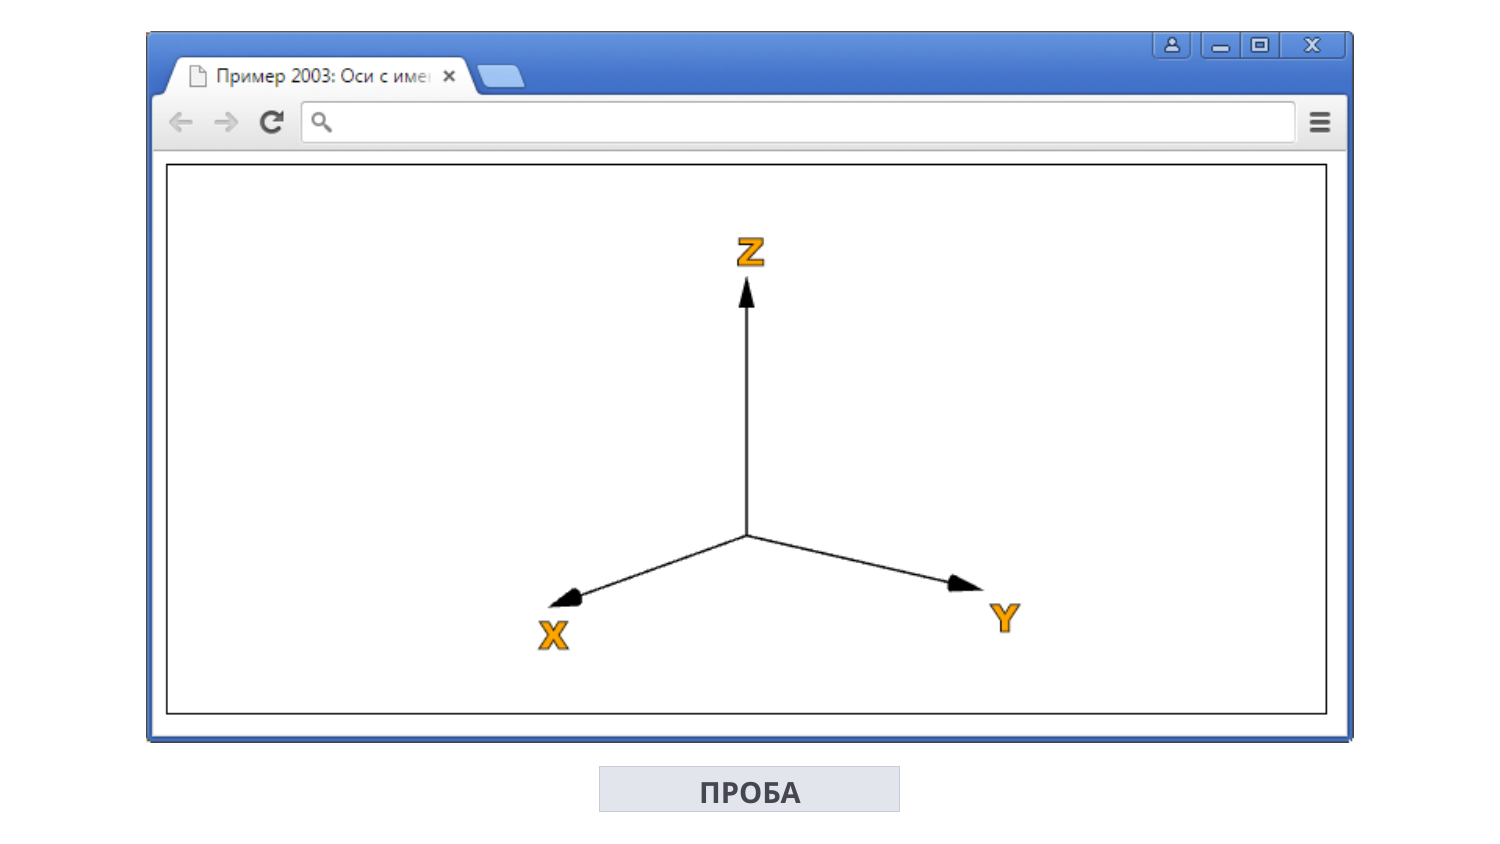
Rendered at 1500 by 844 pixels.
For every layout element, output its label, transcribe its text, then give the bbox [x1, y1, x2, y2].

text_box ПРОБА [599, 766, 900, 812]
picture [146, 31, 1354, 744]
